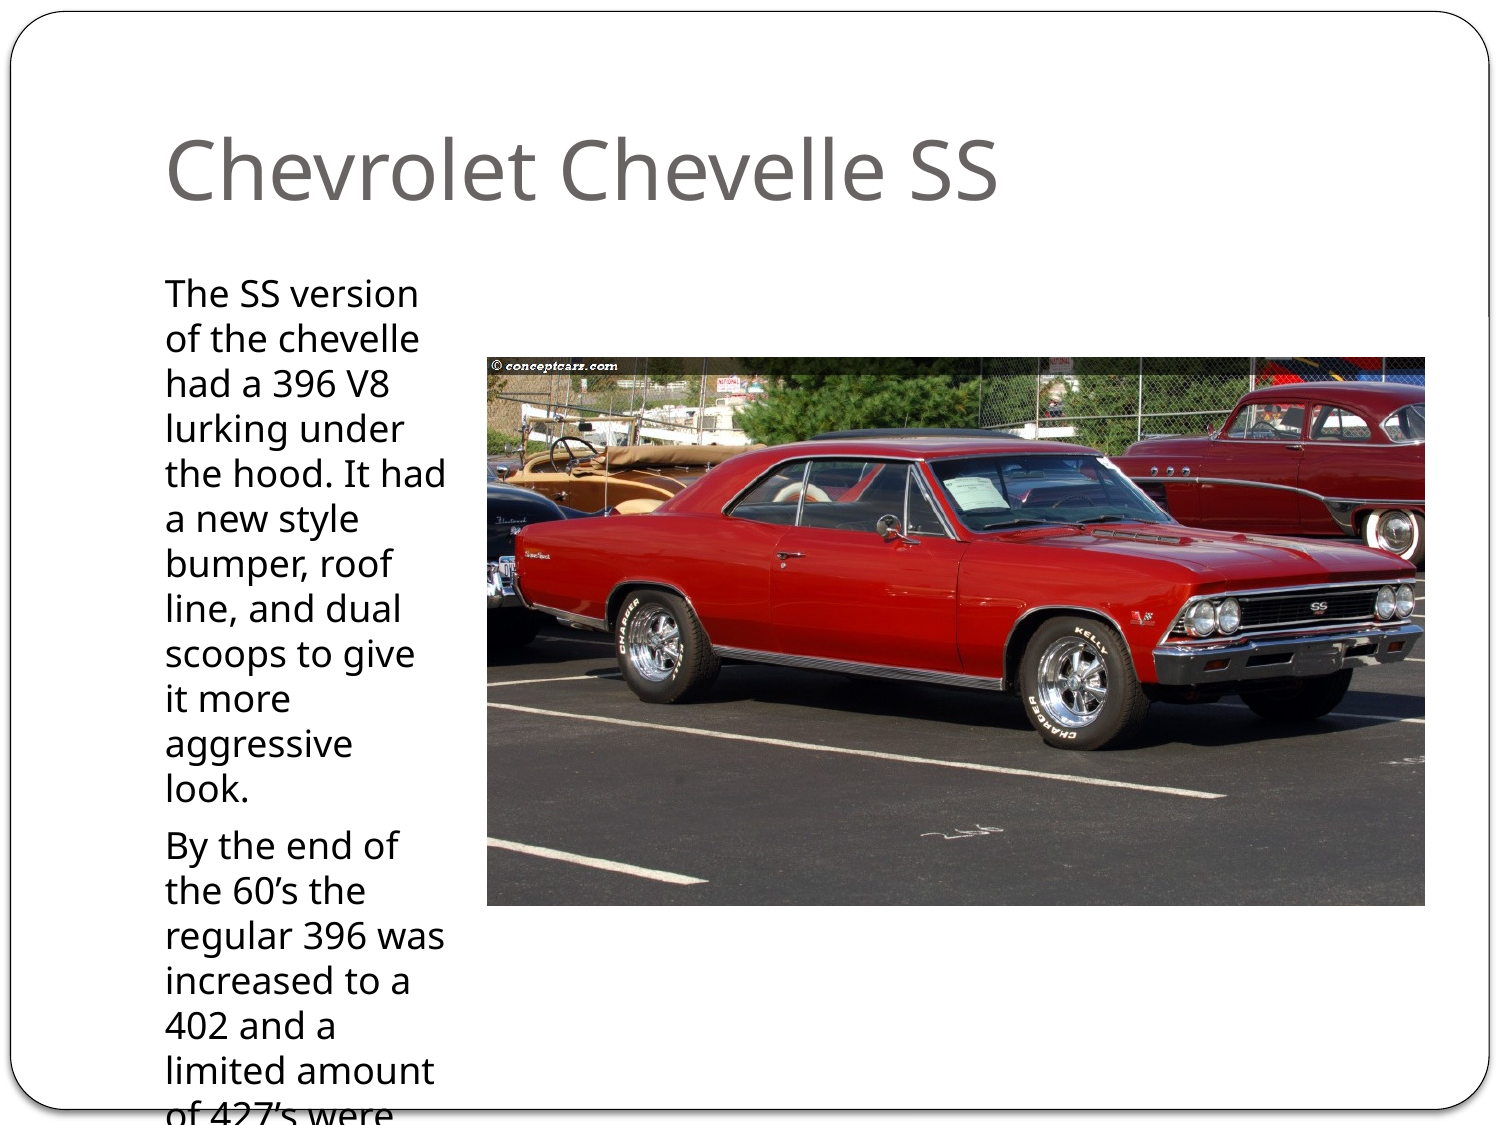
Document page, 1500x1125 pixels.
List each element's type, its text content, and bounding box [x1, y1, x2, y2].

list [487, 357, 1426, 906]
list The SS version of the chevelle had a 396 V8 lurking under the hood. It had a new style bumper, roof line, and dual scoops to give it more aggressive look. By the end of the 60’s the regular 396 was increased to a 402 and a limited amount of 427’s were available. [150, 262, 463, 1000]
title Chevrolet Chevelle SS [150, 44, 1425, 233]
